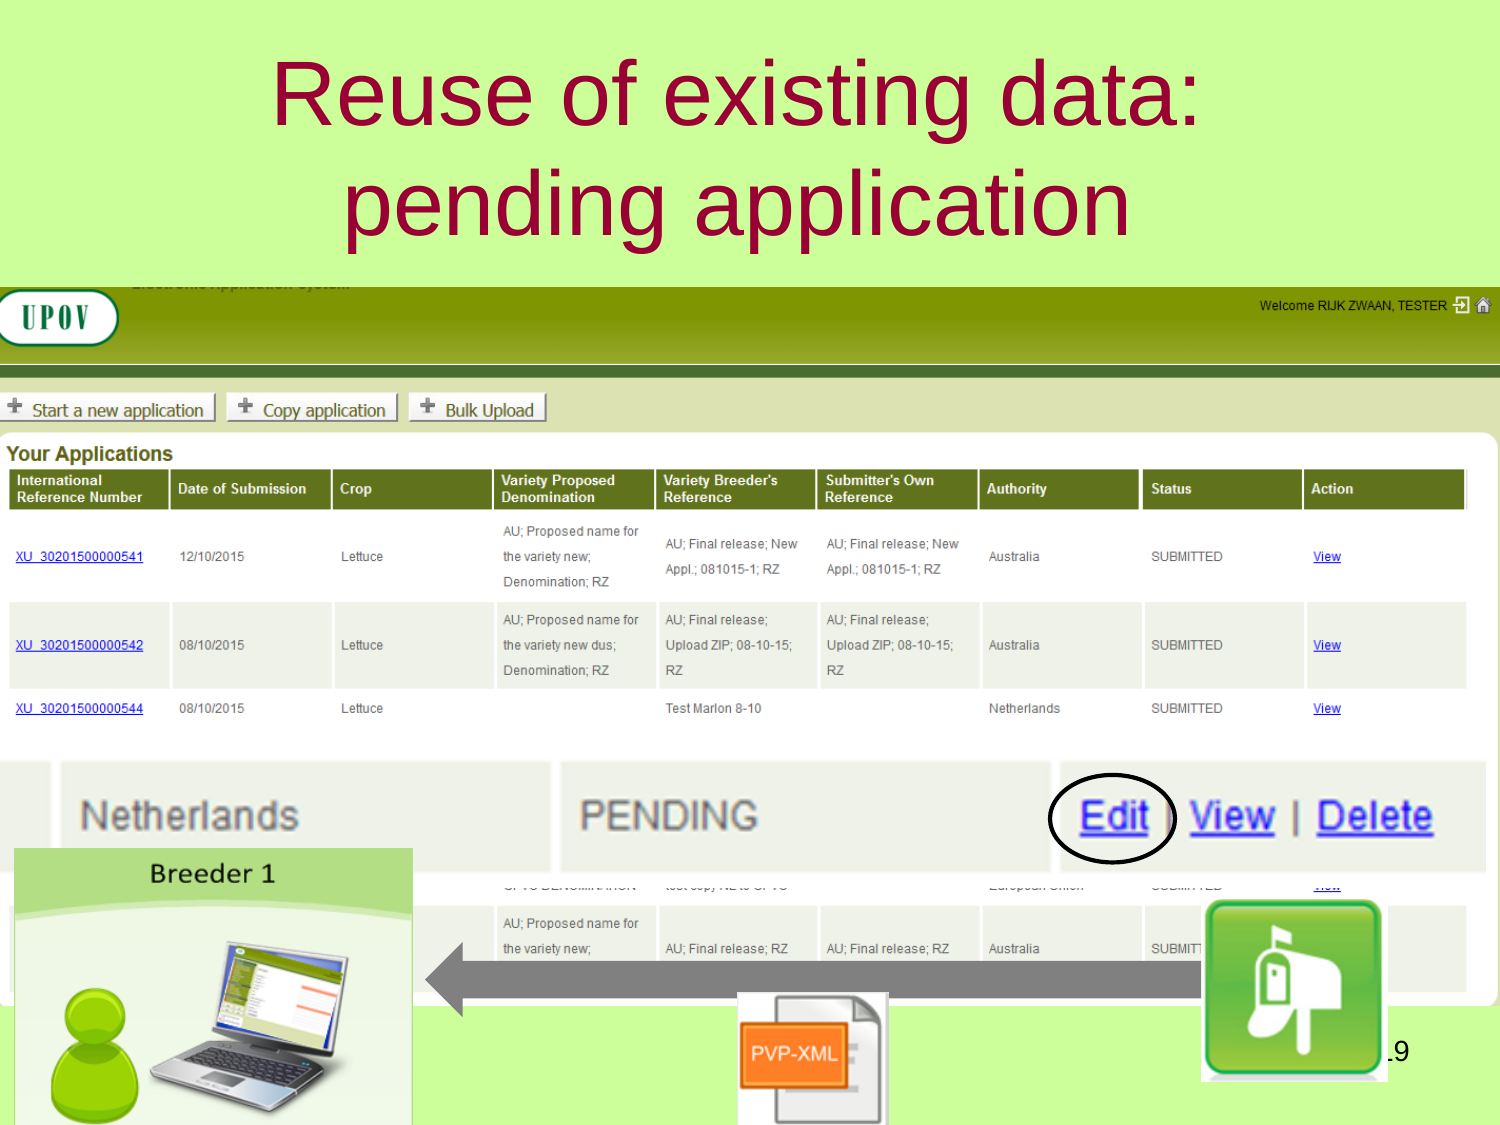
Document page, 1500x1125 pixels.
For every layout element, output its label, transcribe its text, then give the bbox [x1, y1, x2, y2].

picture [0, 718, 1486, 1125]
picture [1200, 898, 1388, 1083]
text_box [456, 1014, 465, 1020]
picture [736, 992, 889, 1125]
title Reuse of existing data: pending application [187, 50, 1288, 238]
slide_number 19 [1074, 1024, 1425, 1103]
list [0, 287, 1500, 1007]
